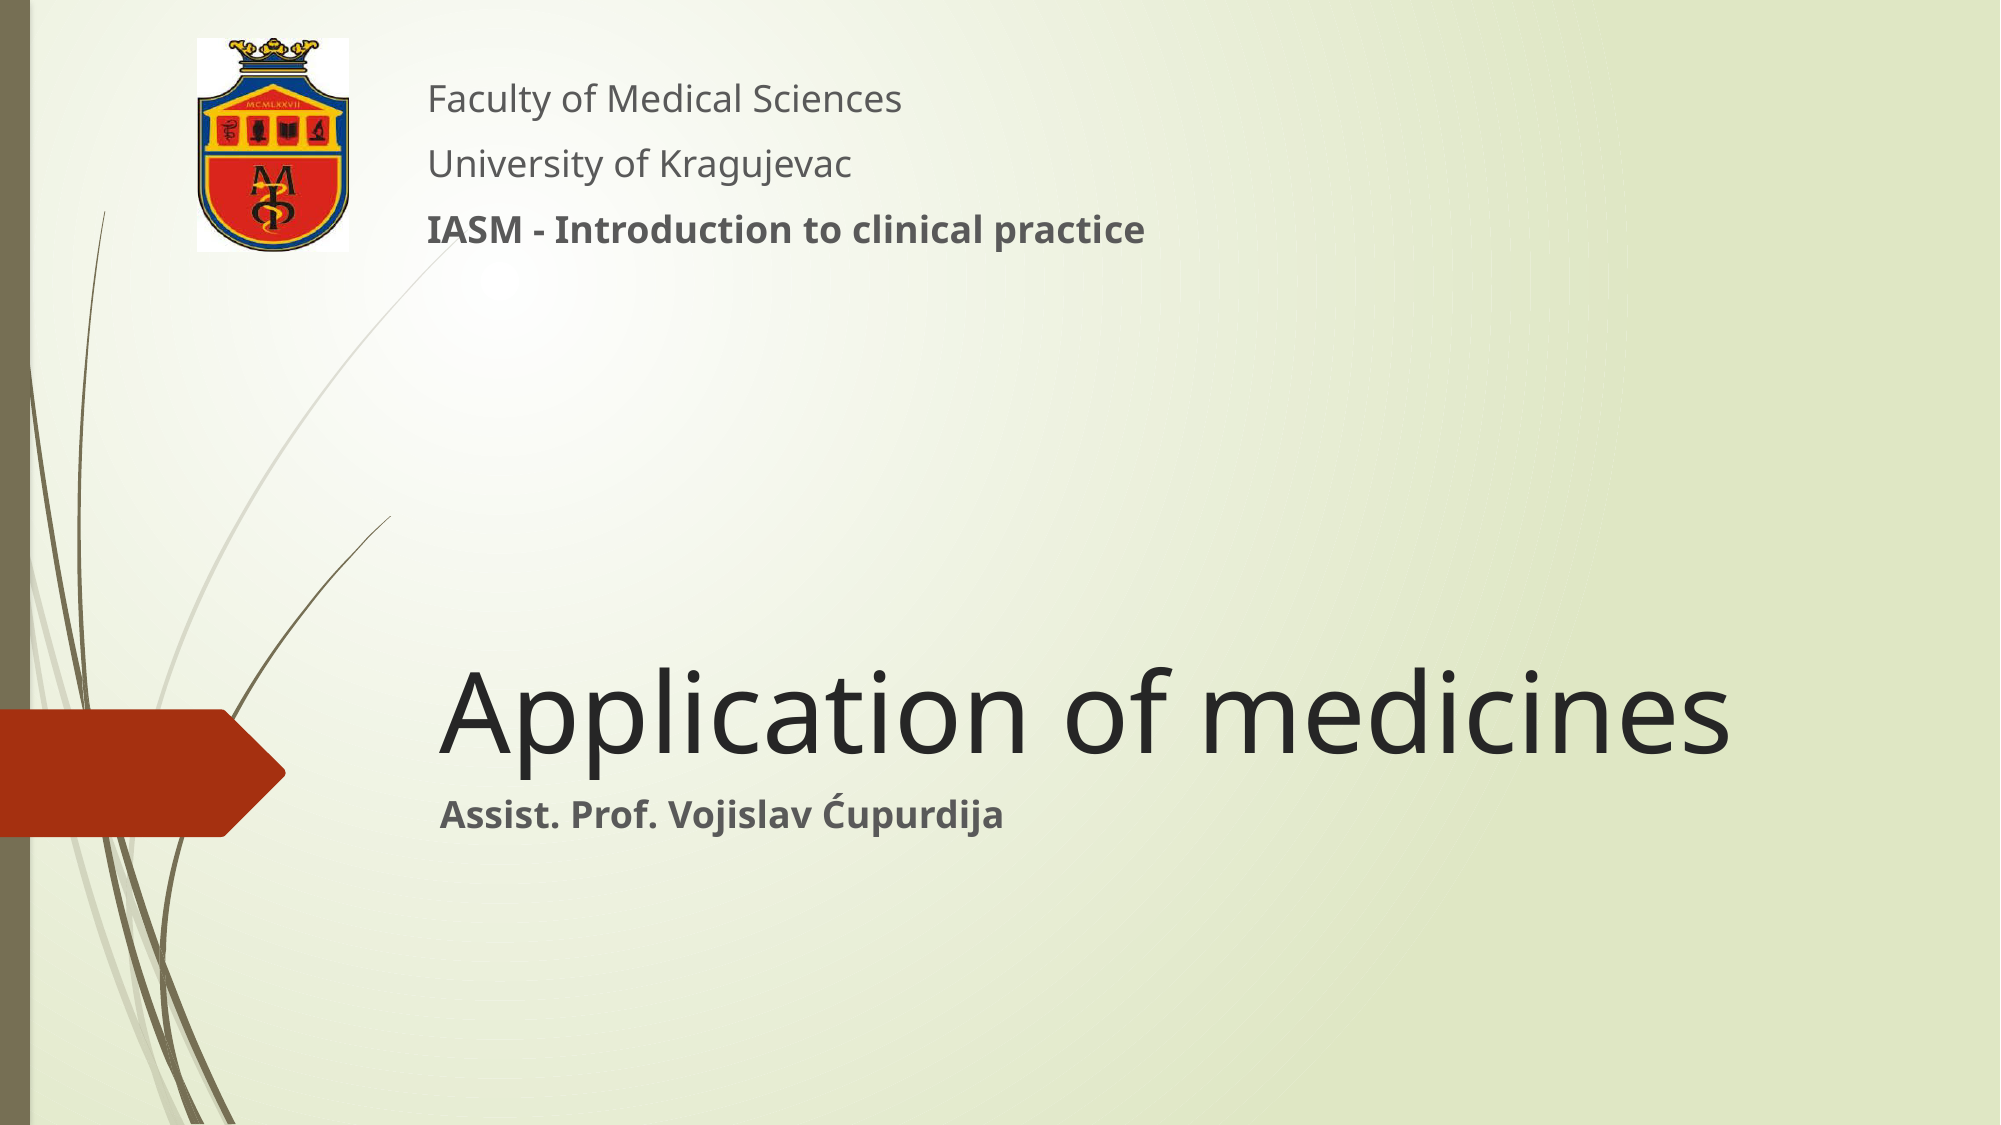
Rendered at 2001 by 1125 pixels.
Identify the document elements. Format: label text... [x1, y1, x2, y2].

title Application of medicines [424, 412, 1888, 783]
picture [197, 38, 349, 253]
subtitle Assist. Prof. Vojislav Ćupurdija [424, 783, 1888, 969]
text_box Faculty of Medical Sciences University of Kragujevac IASM - Introduction to clinical practice [412, 67, 1888, 296]
